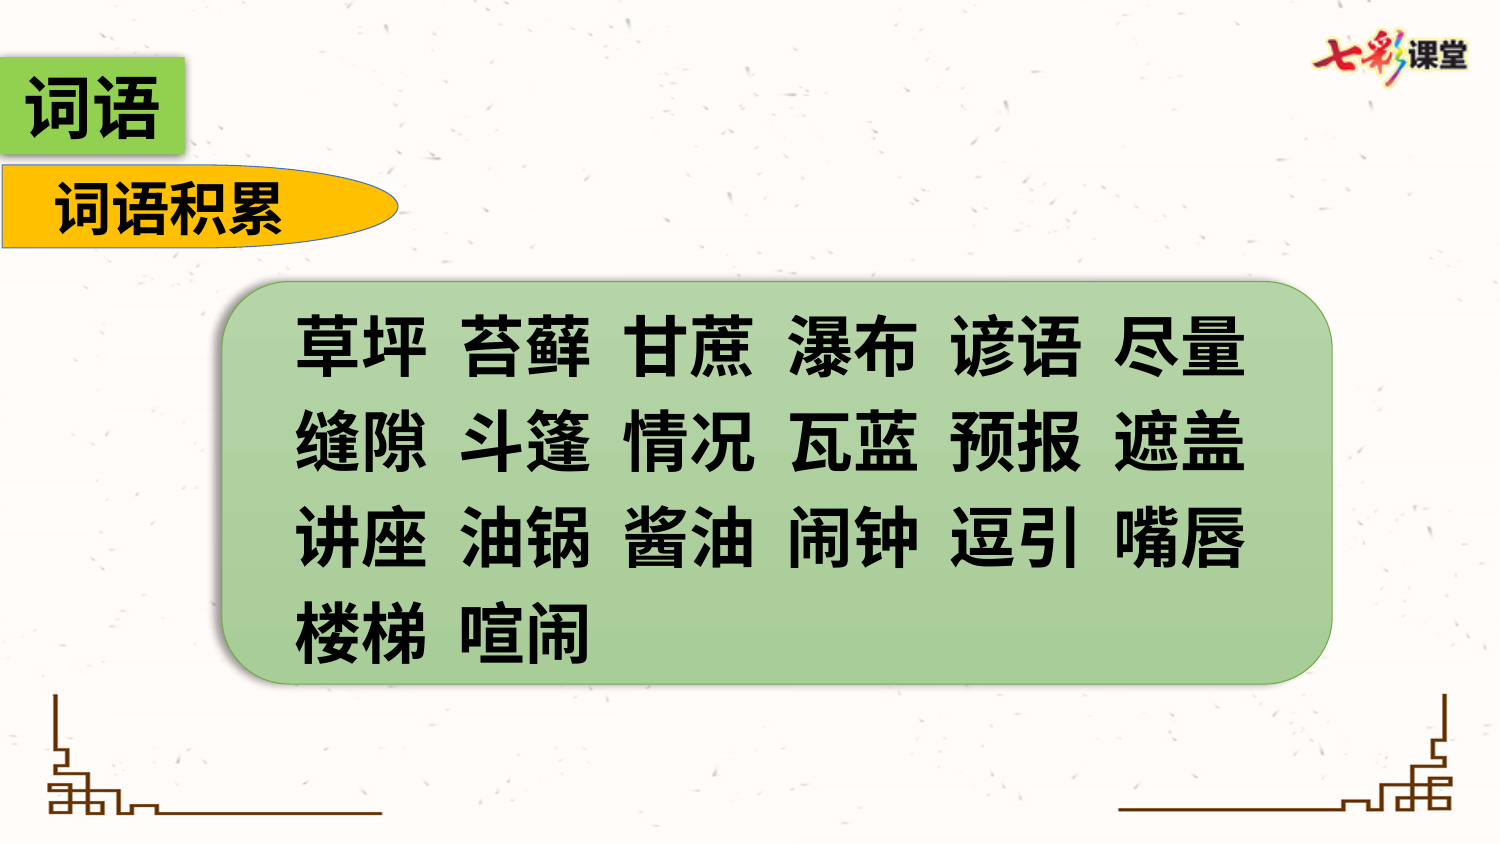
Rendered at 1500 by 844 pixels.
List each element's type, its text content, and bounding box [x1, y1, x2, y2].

text_box 草坪 苔藓 甘蔗 瀑布 谚语 尽量 缝隙 斗篷 情况 瓦蓝 预报 遮盖 讲座 油锅 酱油 闹钟 逗引 嘴唇 楼梯 喧闹 [280, 281, 1288, 680]
picture [0, 0, 1500, 844]
text_box 词语 [0, 57, 185, 155]
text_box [0, 164, 398, 249]
text_box [221, 281, 1333, 685]
